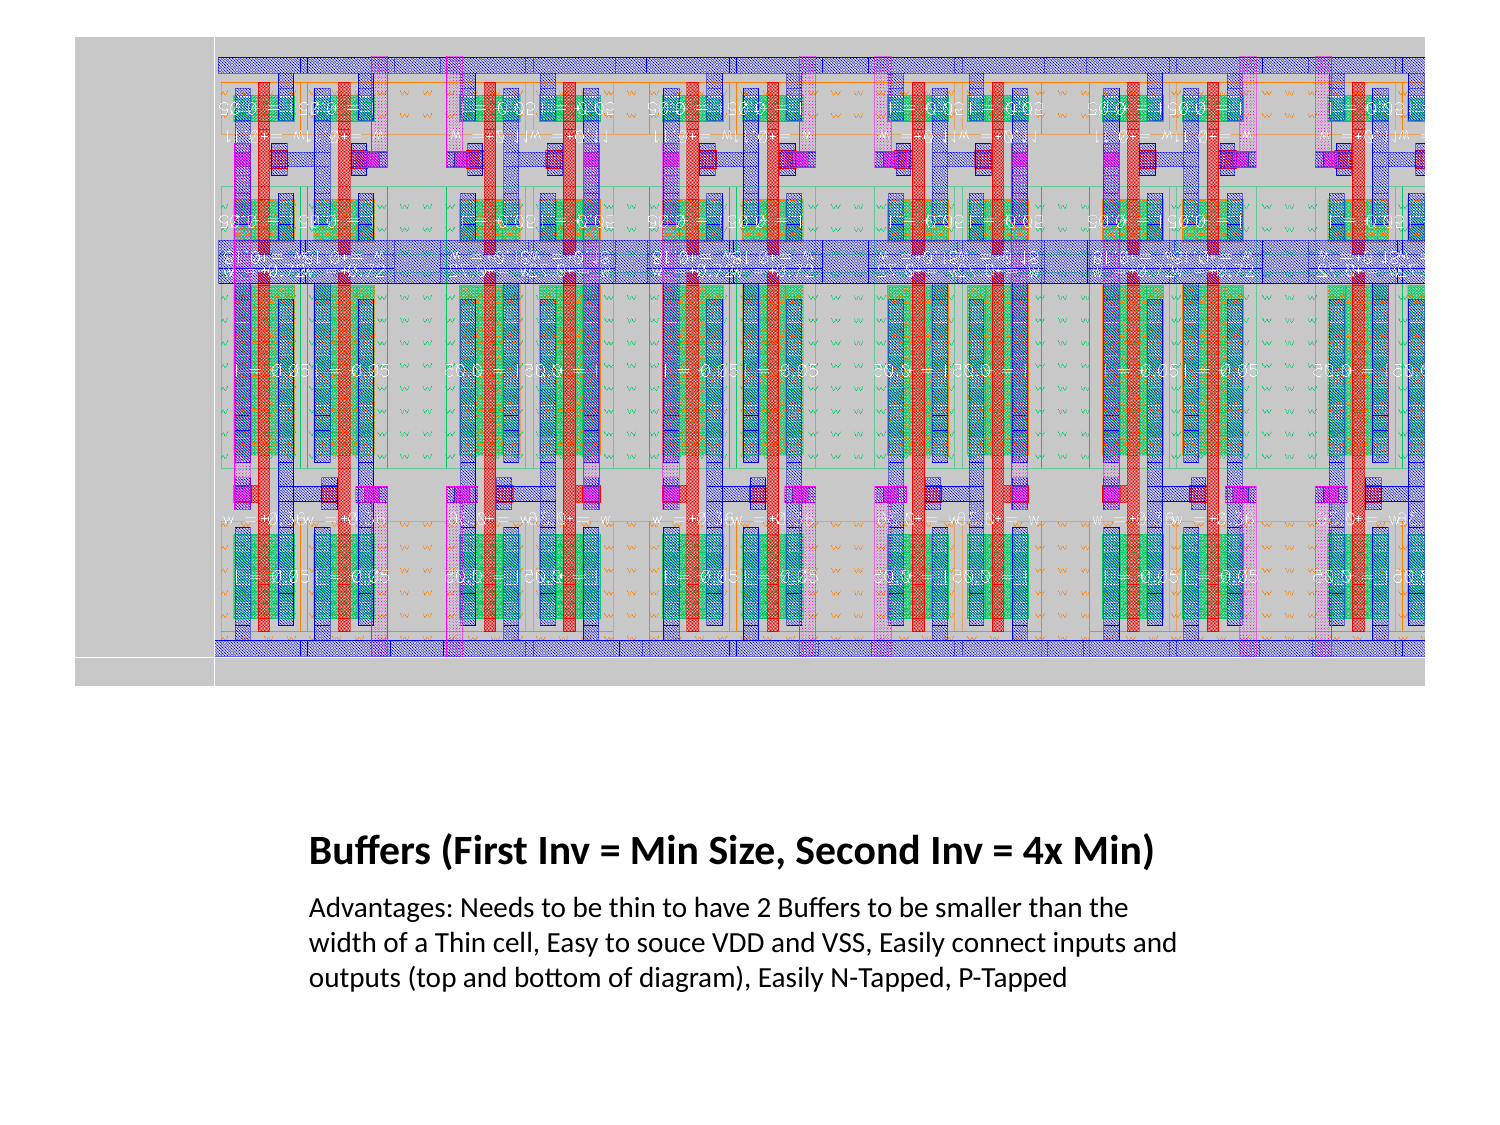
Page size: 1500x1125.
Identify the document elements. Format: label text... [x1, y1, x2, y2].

title Buffers (First Inv = Min Size, Second Inv = 4x Min) [294, 787, 1194, 880]
picture [74, 37, 1426, 686]
list Advantages: Needs to be thin to have 2 Buffers to be smaller than the width of a Thin cell, Easy to souce VDD and VSS, Easily connect inputs and outputs (top and bottom of diagram), Easily N-Tapped, P-Tapped [294, 880, 1194, 1013]
